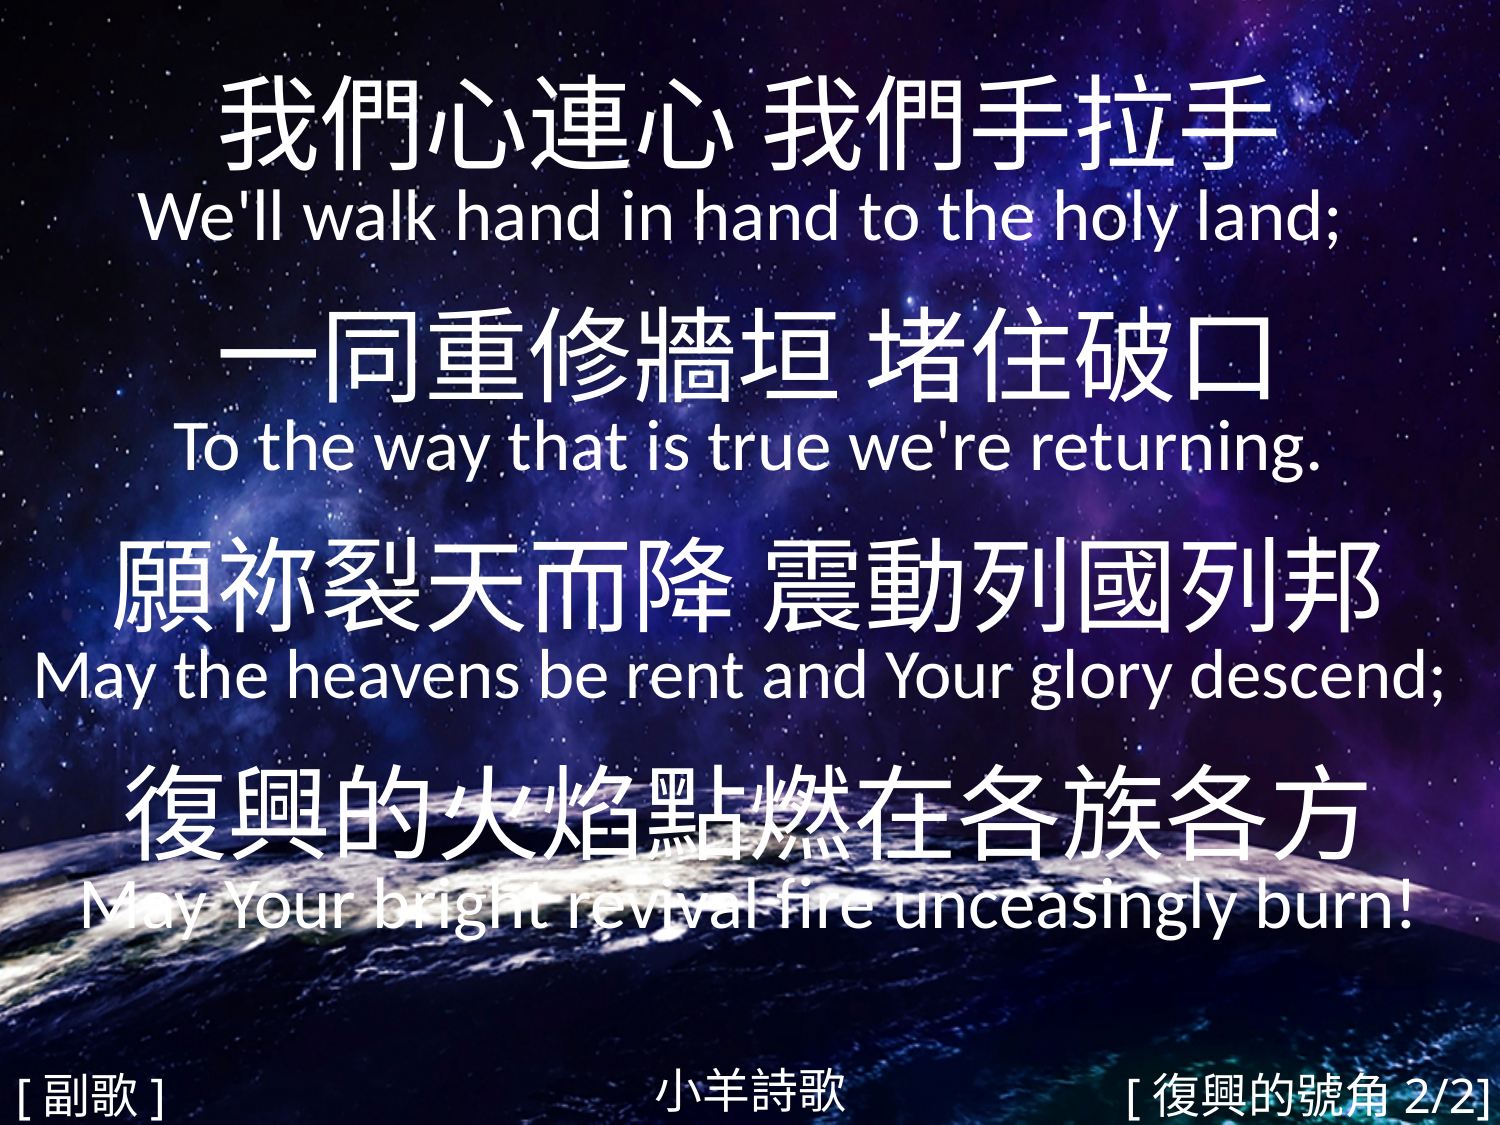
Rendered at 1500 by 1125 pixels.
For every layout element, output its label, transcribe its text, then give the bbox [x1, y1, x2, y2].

picture [0, 700, 1500, 1053]
text_box [復興的號角2/2] [868, 1058, 1500, 1125]
text_box [副歌] [0, 1058, 271, 1125]
text_box 我們心連心 我們手拉手 We'll walk hand in hand to the holy land; 一同重修牆垣 堵住破口 To the way that is true we're returning. 願祢裂天而降 震動列國列邦 May the heavens be rent and Your glory descend; 復興的火焰點燃在各族各方 May Your bright revival fire unceasingly burn! [0, 0, 1500, 700]
title [0, 700, 1494, 710]
subtitle 小羊詩歌 [0, 1053, 1500, 1125]
